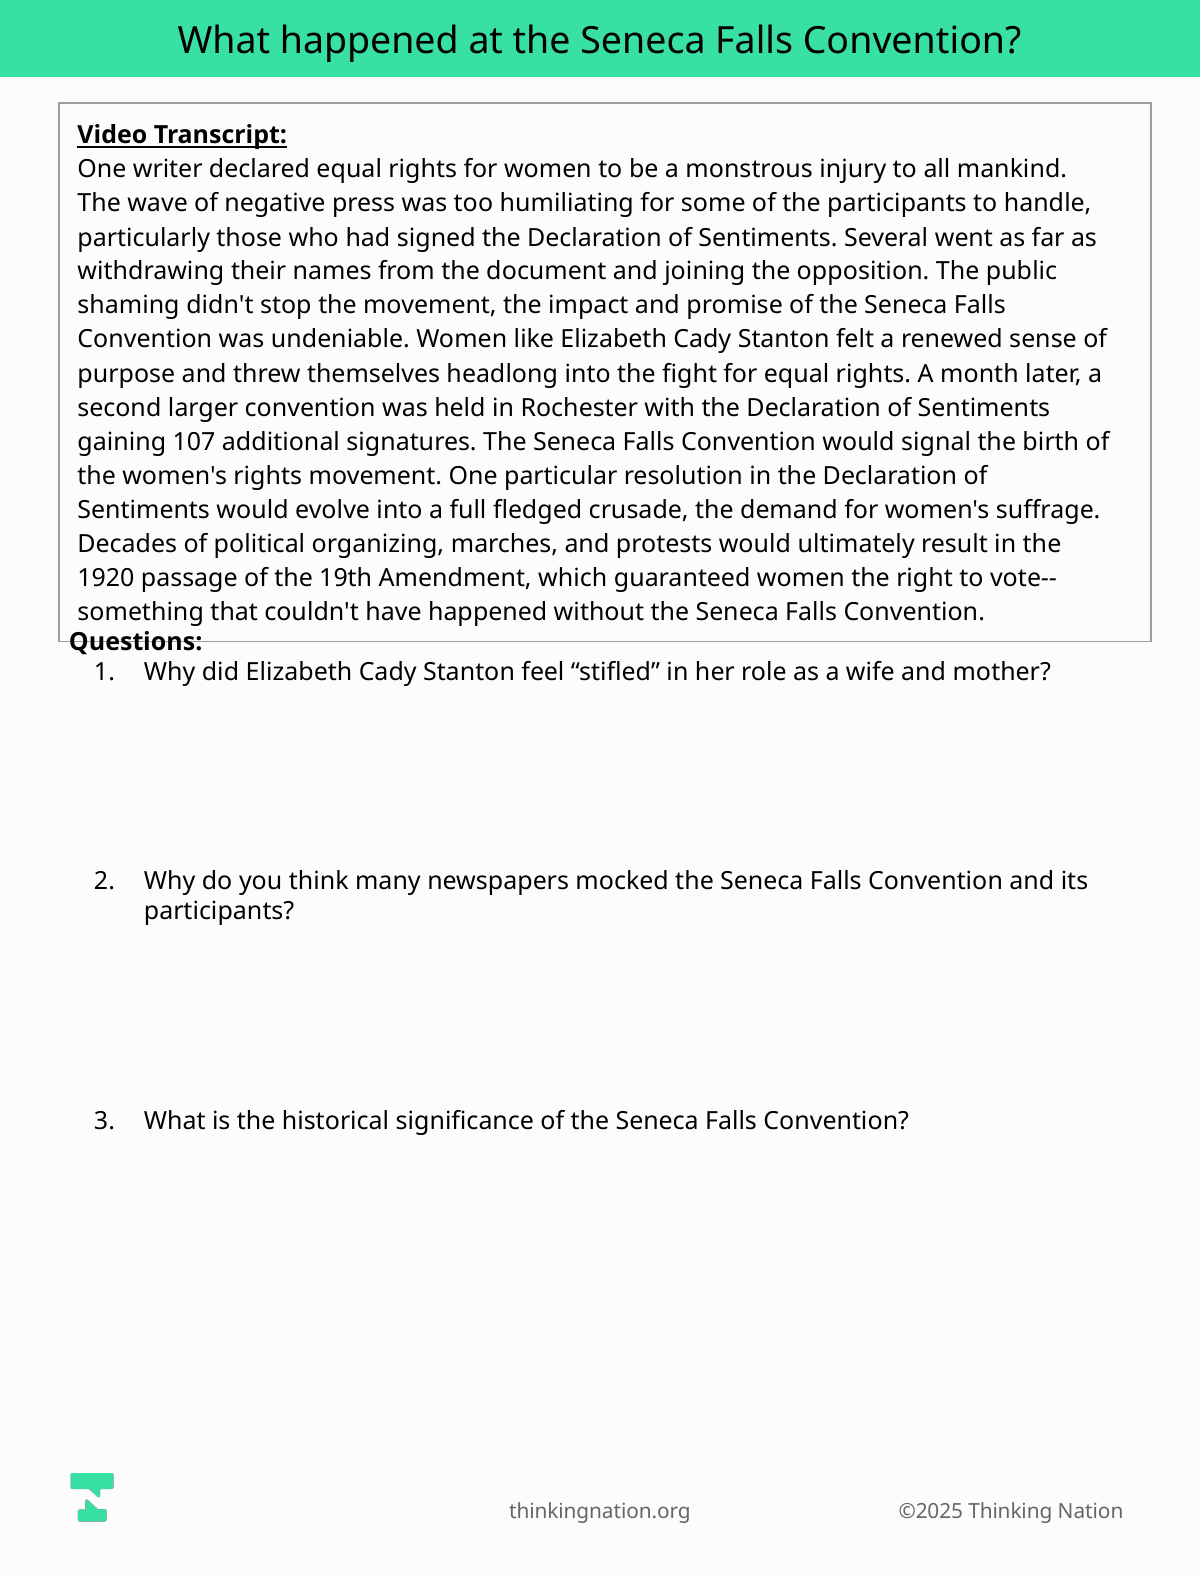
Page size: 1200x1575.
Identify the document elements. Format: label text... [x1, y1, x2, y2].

text_box What happened at the Seneca Falls Convention? [0, 0, 1200, 77]
text_box Questions: Why did Elizabeth Cady Stanton feel “stifled” in her role as a wife and mother? Why do you think many newspapers mocked the Seneca Falls Convention and its participants? What is the historical significance of the Seneca Falls Convention? [53, 610, 1146, 1046]
table_header Video Transcript: One writer declared equal rights for women to be a monstrous injury to all mankind. The wave of negative press was too humiliating for some of the participants to handle, particularly those who had signed the Declaration of Sentiments. Several went as far as withdrawing their names from the document and joining the opposition. The public shaming didn't stop the movement, the impact and promise of the Seneca Falls Convention was undeniable. Women like Elizabeth Cady Stanton felt a renewed sense of purpose and threw themselves headlong into the fight for equal rights. A month later, a second larger convention was held in Rochester with the Declaration of Sentiments gaining 107 additional signatures. The Seneca Falls Convention would signal the birth of the women's rights movement. One particular resolution in the Declaration of Sentiments would evolve into a full fledged crusade, the demand for women's suffrage. Decades of political organizing, marches, and protests would ultimately result in the 1920 passage of the 19th Amendment, which guaranteed women the right to vote--something that couldn't have happened without the Seneca Falls Convention. [60, 104, 1150, 641]
text_box thinkingnation.org [457, 1483, 742, 1532]
picture [58, 1463, 126, 1531]
text_box ©2025 Thinking Nation [854, 1483, 1139, 1532]
